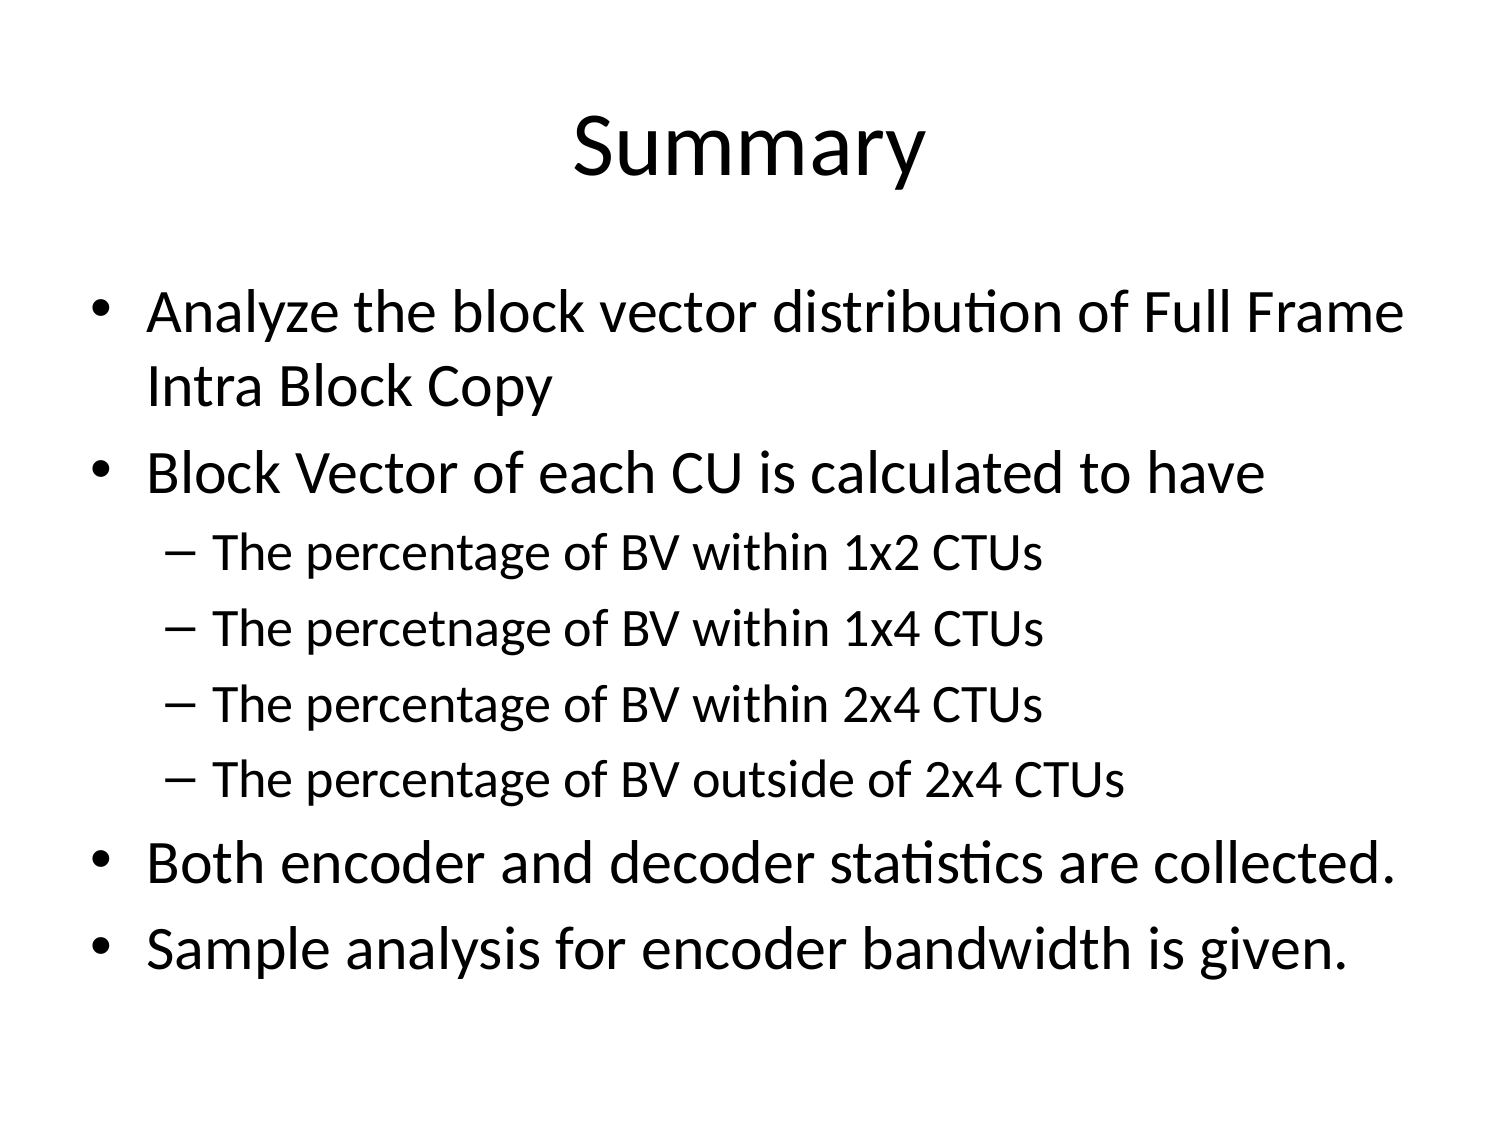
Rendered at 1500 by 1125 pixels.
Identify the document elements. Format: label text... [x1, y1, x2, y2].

title Summary [75, 45, 1425, 233]
list Analyze the block vector distribution of Full Frame Intra Block Copy Block Vector of each CU is calculated to have The percentage of BV within 1x2 CTUs The percetnage of BV within 1x4 CTUs The percentage of BV within 2x4 CTUs The percentage of BV outside of 2x4 CTUs Both encoder and decoder statistics are collected. Sample analysis for encoder bandwidth is given. [75, 262, 1425, 1005]
